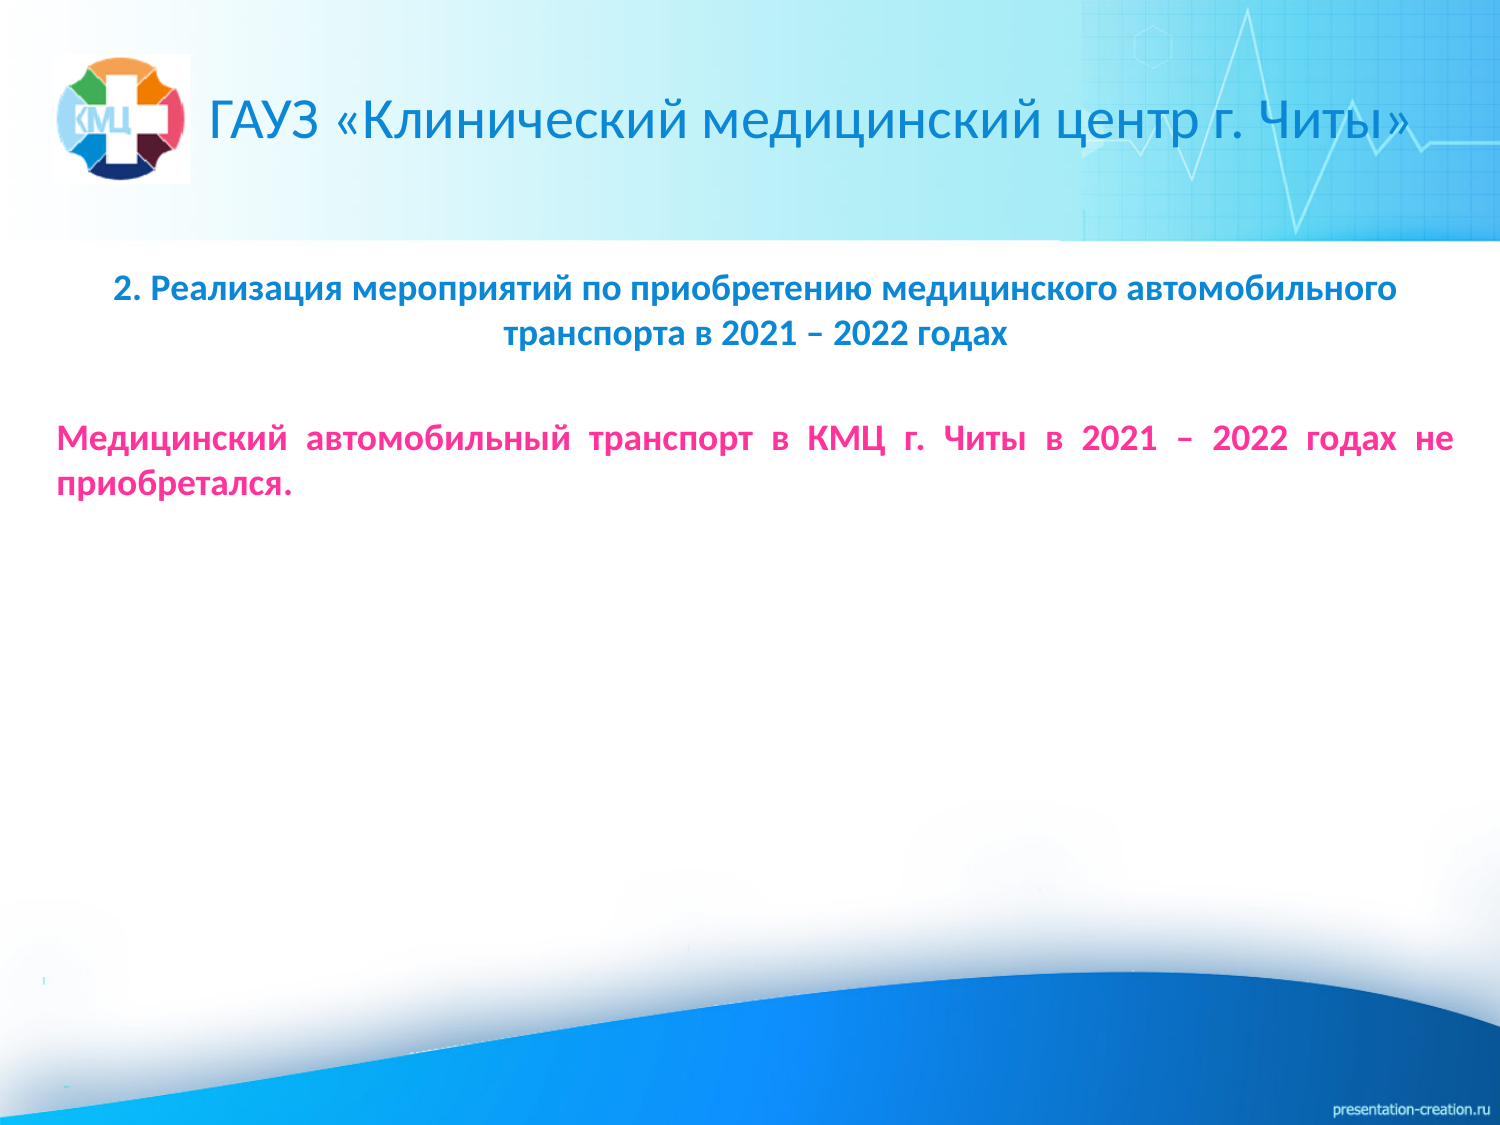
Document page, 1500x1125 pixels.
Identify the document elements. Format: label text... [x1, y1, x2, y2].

list 2. Реализация мероприятий по приобретению медицинского автомобильного транспорта в 2021 – 2022 годах Медицинский автомобильный транспорт в КМЦ г. Читы в 2021 – 2022 годах не приобретался. [41, 255, 1471, 1035]
picture [0, 0, 1500, 1125]
title ГАУЗ «Клинический медицинский центр г. Читы» [29, 10, 1436, 220]
